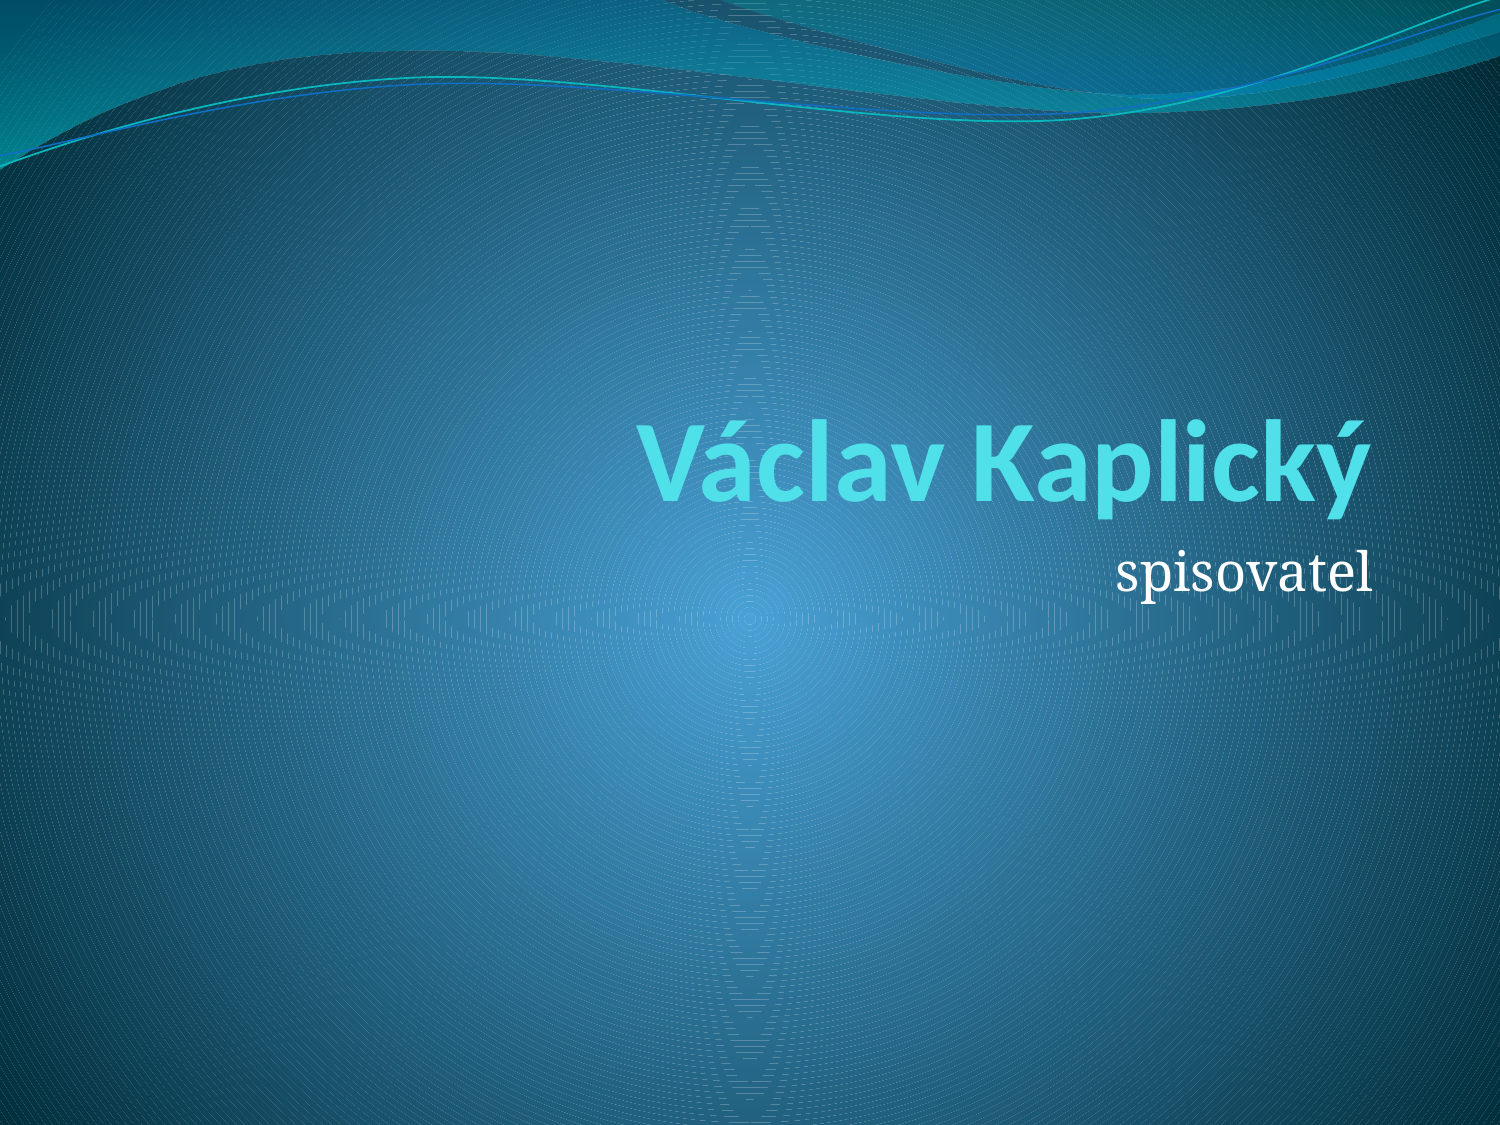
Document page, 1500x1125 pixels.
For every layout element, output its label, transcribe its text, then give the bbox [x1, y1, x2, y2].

title Václav Kaplický [87, 224, 1376, 526]
subtitle spisovatel [87, 529, 1377, 818]
